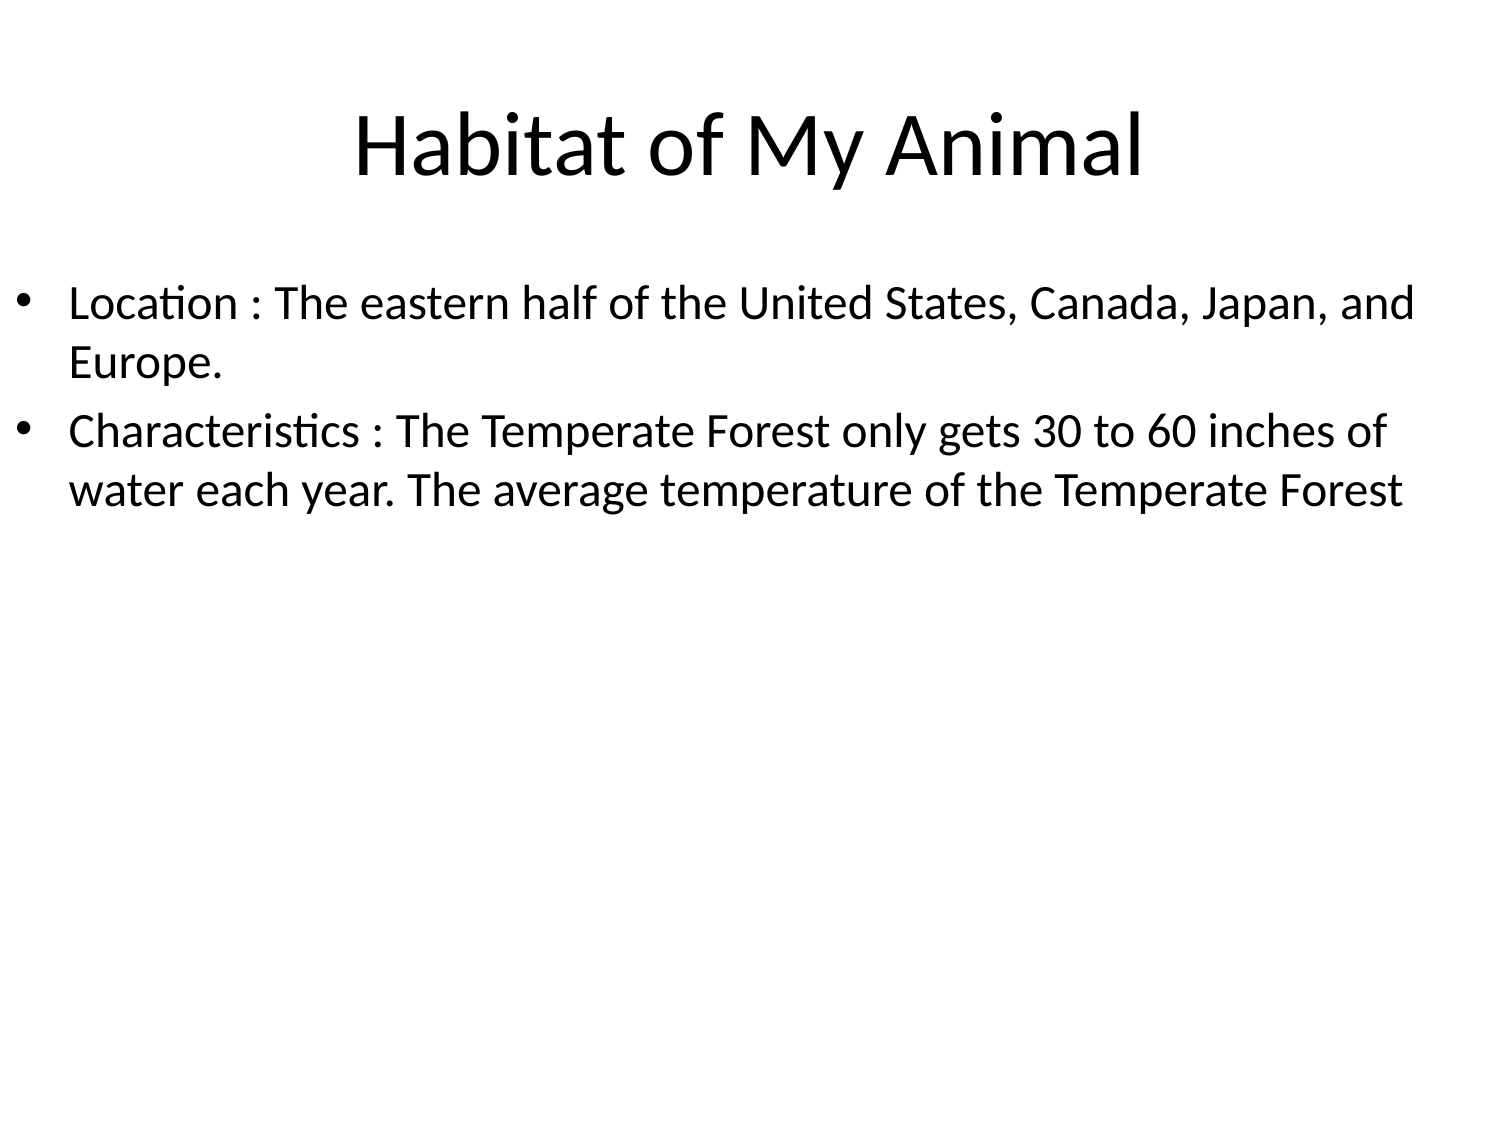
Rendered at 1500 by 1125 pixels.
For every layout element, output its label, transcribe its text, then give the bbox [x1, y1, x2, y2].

list Location : The eastern half of the United States, Canada, Japan, and Europe. Characteristics : The Temperate Forest only gets 30 to 60 inches of water each year. The average temperature of the Temperate Forest [0, 262, 1475, 1125]
title Habitat of My Animal [75, 45, 1425, 233]
